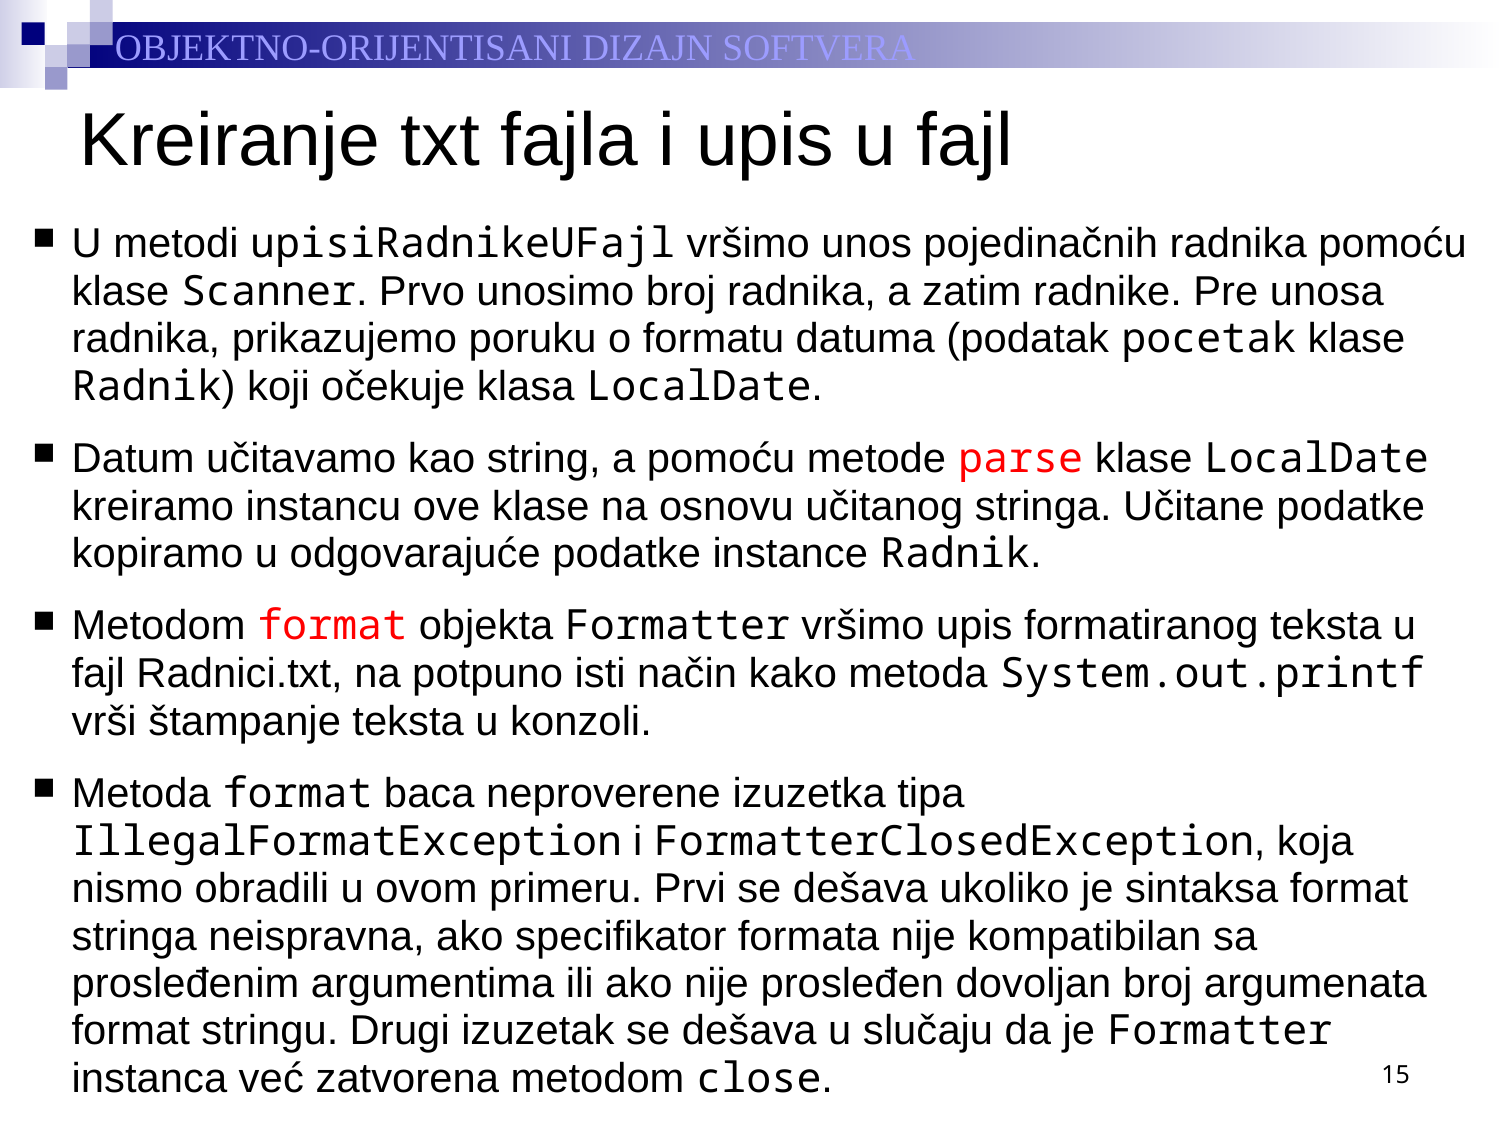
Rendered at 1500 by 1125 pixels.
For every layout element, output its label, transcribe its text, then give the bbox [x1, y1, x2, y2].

text_box U metodi upisiRadnikeUFajl vršimo unos pojedinačnih radnika pomoću klase Scanner. Prvo unosimo broj radnika, a zatim radnike. Pre unosa radnika, prikazujemo poruku o formatu datuma (podatak pocetak klase Radnik) koji očekuje klasa LocalDate. Datum učitavamo kao string, a pomoću metode parse klase LocalDate kreiramo instancu ove klase na osnovu učitanog stringa. Učitane podatke kopiramo u odgovarajuće podatke instance Radnik. Metodom format objekta Formatter vršimo upis formatiranog teksta u fajl Radnici.txt, na potpuno isti način kako metoda System.out.printf vrši štampanje teksta u konzoli. Metoda format baca neproverene izuzetka tipa IllegalFormatException i FormatterClosedException, koja nismo obradili u ovom primeru. Prvi se dešava ukoliko je sintaksa format stringa neispravna, ako specifikator formata nije kompatibilan sa prosleđenim argumentima ili ako nije prosleđen dovoljan broj argumenata format stringu. Drugi izuzetak se dešava u slučaju da je Formatter instanca već zatvorena metodom close. [17, 212, 1483, 1024]
title Kreiranje txt fajla i upis u fajl [64, 86, 1075, 185]
slide_number 15 [1074, 1024, 1426, 1101]
